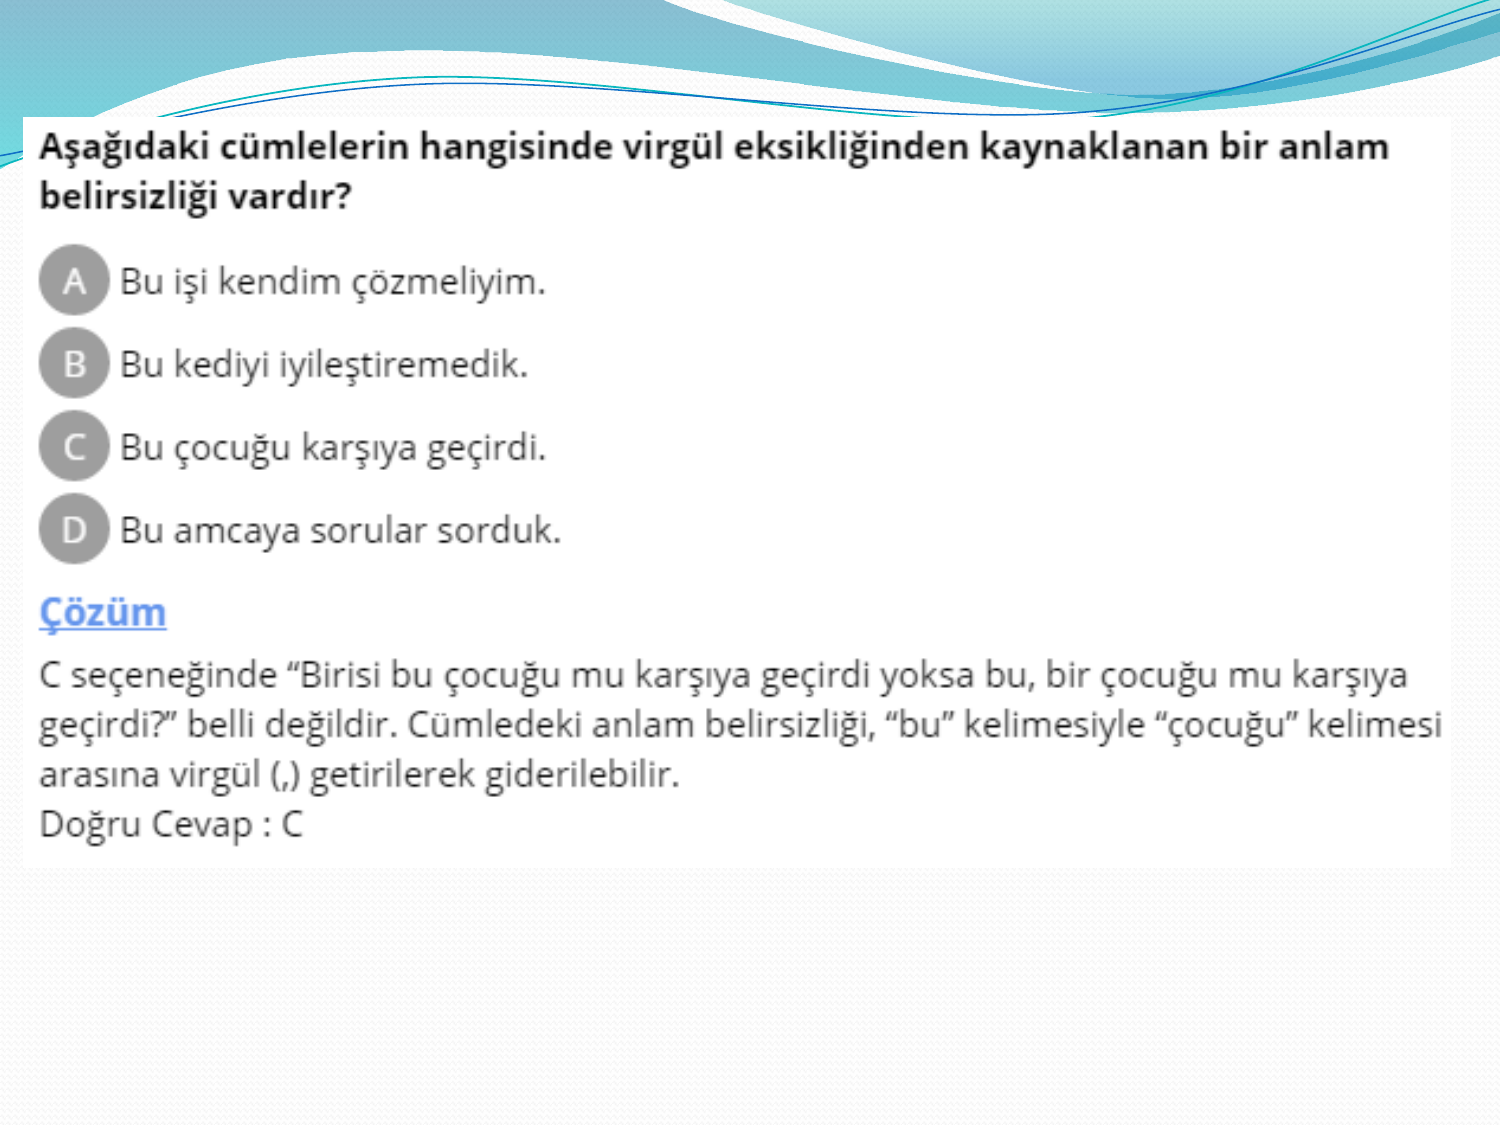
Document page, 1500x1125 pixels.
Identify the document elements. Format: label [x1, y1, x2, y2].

picture [23, 116, 1451, 868]
